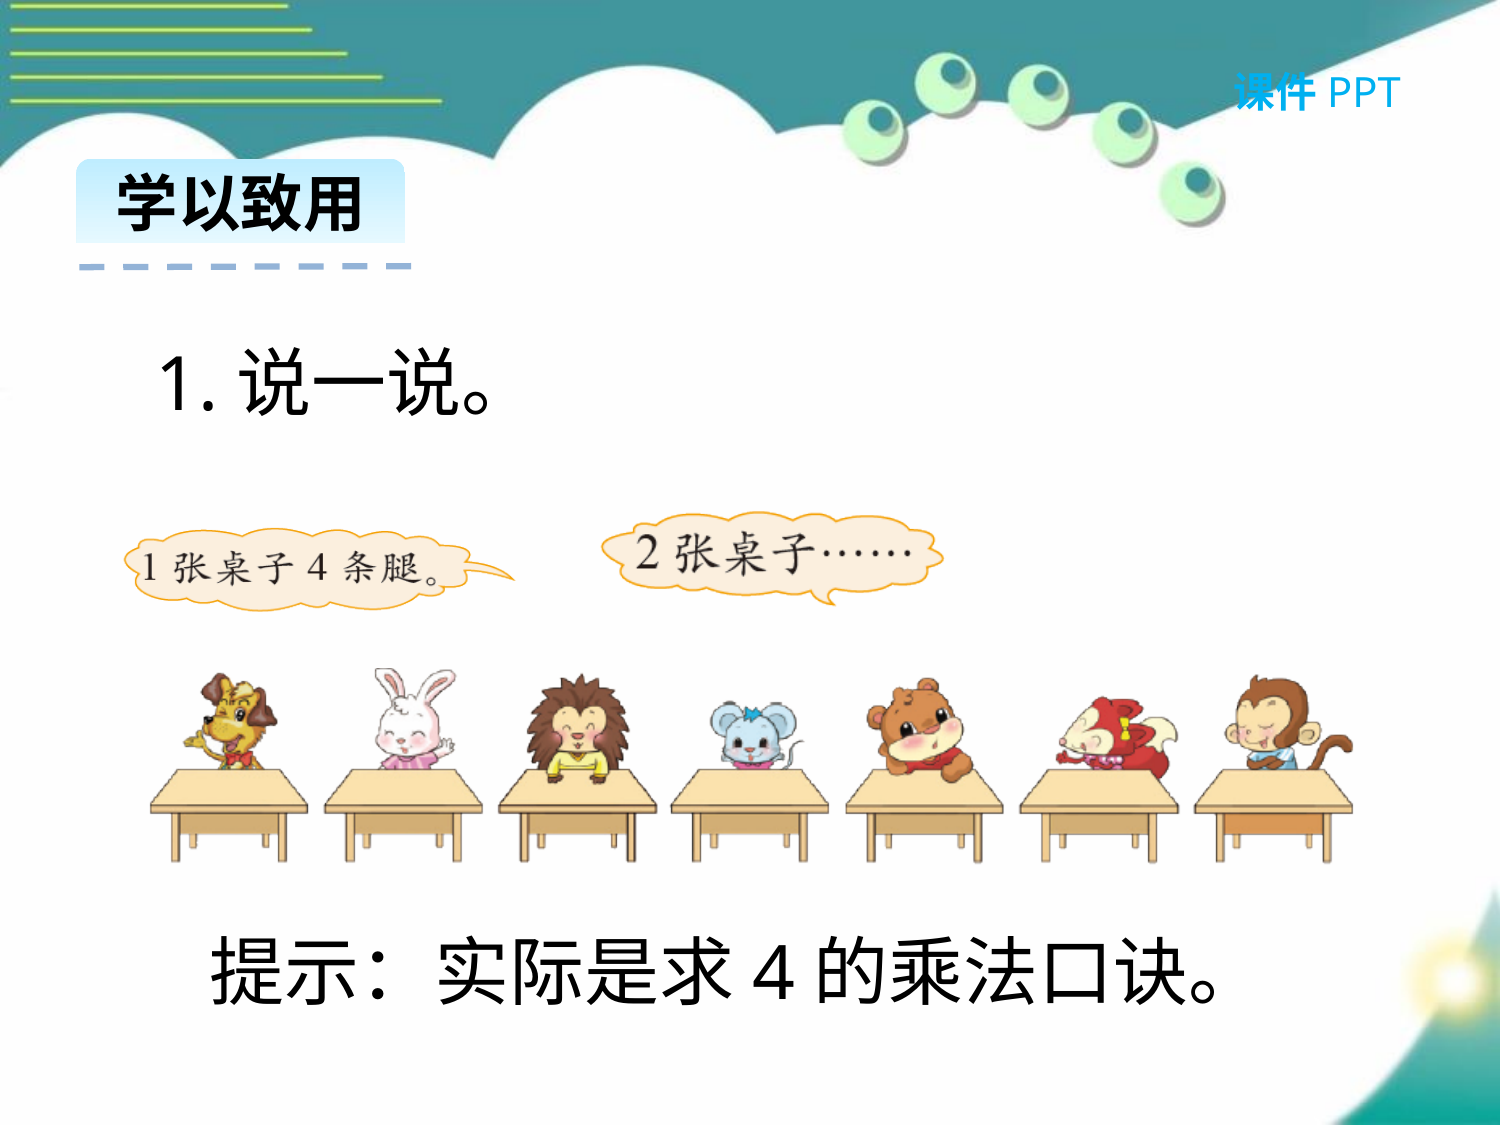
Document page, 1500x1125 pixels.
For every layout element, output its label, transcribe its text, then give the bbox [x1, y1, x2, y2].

text_box 课件PPT [1218, 58, 1418, 124]
text_box 提示：实际是求4的乘法口诀。 [194, 916, 1430, 1022]
picture [0, 0, 1500, 1125]
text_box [76, 158, 420, 268]
text_box 1.说一说。 [140, 327, 1376, 433]
